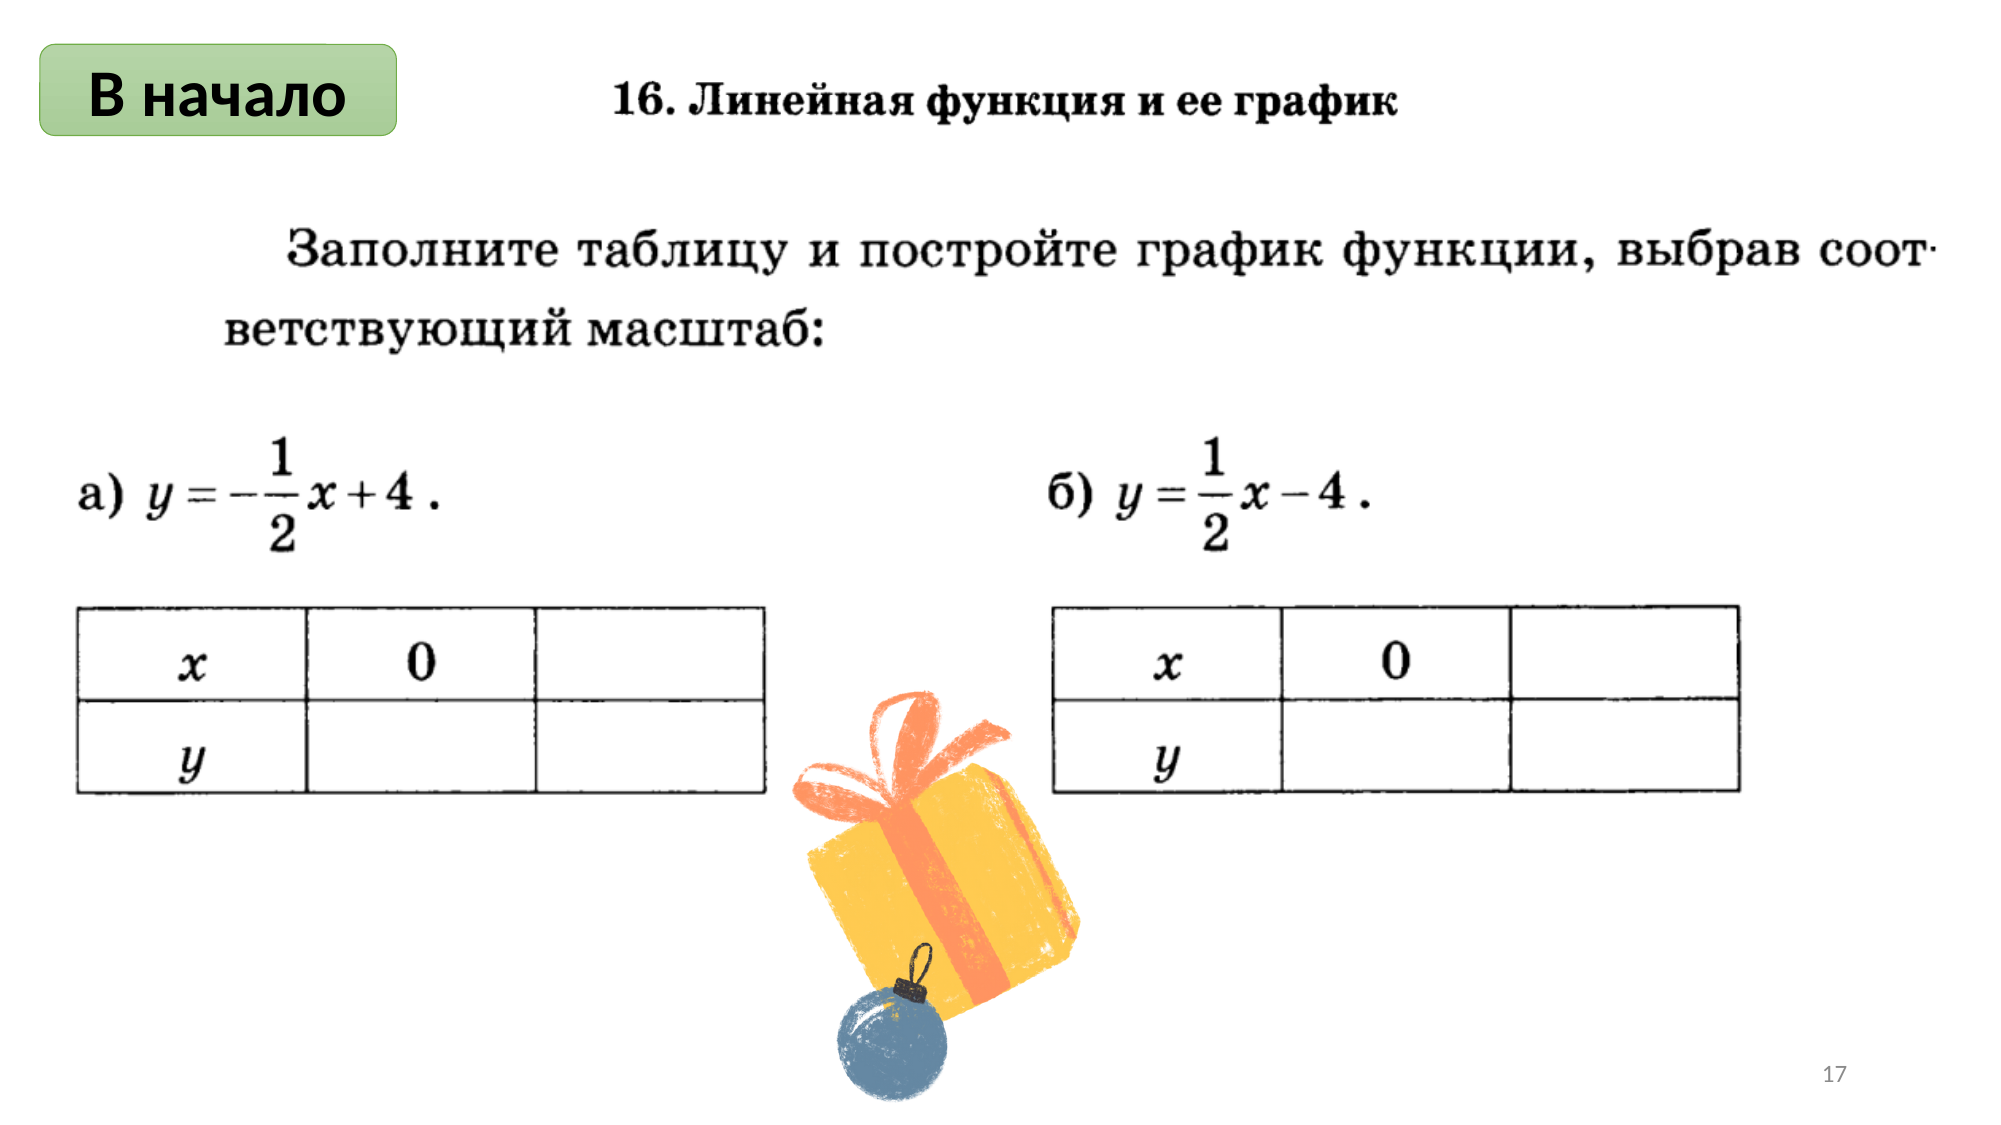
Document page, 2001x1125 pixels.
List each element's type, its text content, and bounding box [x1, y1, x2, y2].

slide_number 17 [1412, 1042, 1863, 1103]
picture [582, 52, 1418, 157]
picture [25, 172, 1950, 1103]
text_box В начало [39, 43, 397, 137]
